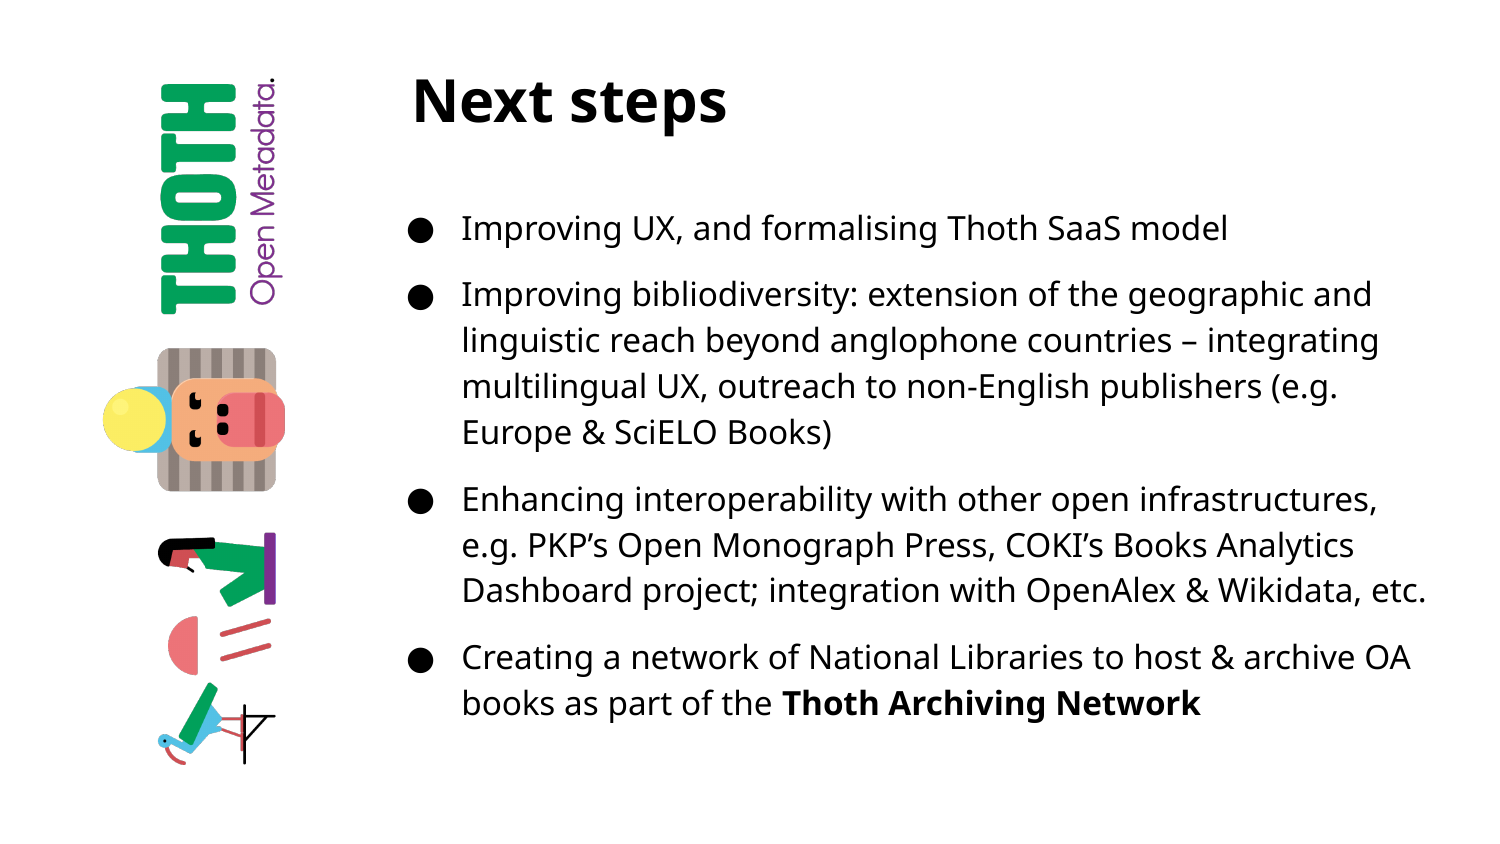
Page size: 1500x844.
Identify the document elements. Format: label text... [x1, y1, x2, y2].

text_box Improving UX, and formalising Thoth SaaS model Improving bibliodiversity: extension of the geographic and linguistic reach beyond anglophone countries – integrating multilingual UX, outreach to non-English publishers (e.g. Europe & SciELO Books) Enhancing interoperability with other open infrastructures, e.g. PKP’s Open Monograph Press, COKI’s Books Analytics Dashboard project; integration with OpenAlex & Wikidata, etc. Creating a network of National Libraries to host & archive OA books as part of the Thoth Archiving Network [371, 185, 1451, 738]
picture [0, 56, 560, 787]
title Next steps [396, 47, 1379, 163]
